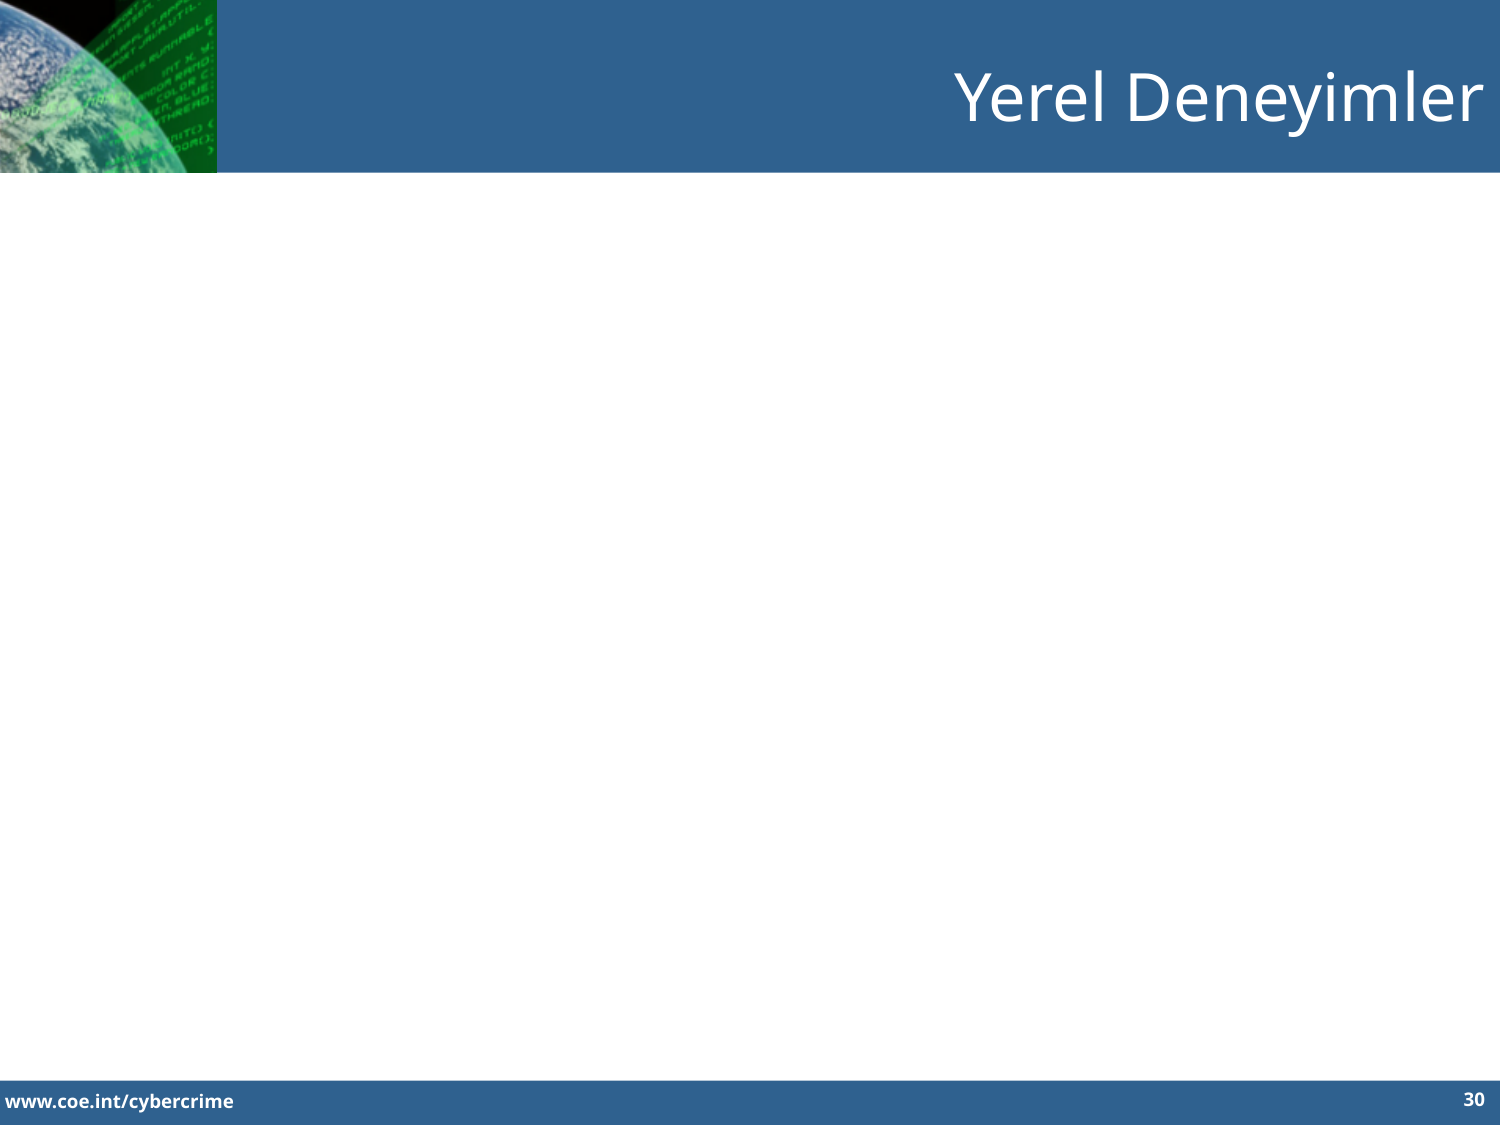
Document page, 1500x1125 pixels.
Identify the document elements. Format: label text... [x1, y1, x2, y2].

text_box Yerel Deneyimler [309, 18, 1500, 171]
picture [0, 0, 217, 173]
slide_number 30 [1162, 1080, 1500, 1125]
